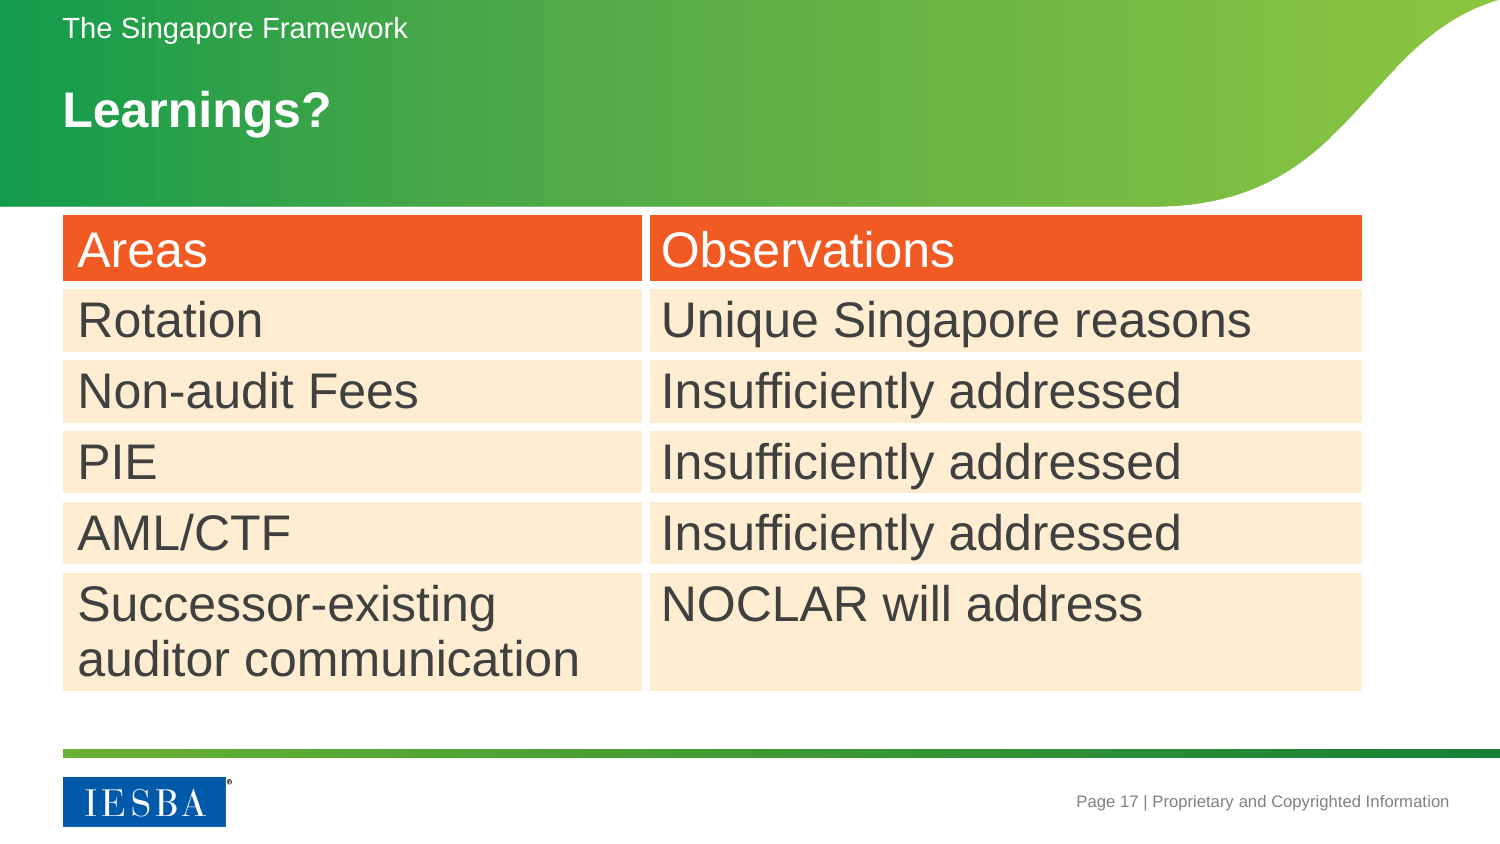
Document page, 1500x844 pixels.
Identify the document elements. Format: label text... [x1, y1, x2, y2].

picture [0, 0, 1500, 207]
picture [63, 777, 232, 827]
table_header Observations [650, 215, 1362, 281]
table_cell AML/CTF [63, 502, 642, 564]
table_cell Non-audit Fees [63, 360, 642, 423]
table_cell Rotation [63, 289, 642, 352]
title Learnings? [62, 75, 1300, 141]
table_cell Successor-existing auditor communication [63, 573, 642, 691]
table_cell NOCLAR will address [650, 573, 1362, 691]
table_cell Insufficiently addressed [650, 502, 1362, 564]
table_cell PIE [63, 431, 642, 493]
table_cell Unique Singapore reasons [650, 289, 1362, 352]
subtitle The Singapore Framework [62, 9, 500, 38]
table_cell Insufficiently addressed [650, 431, 1362, 493]
table_header Areas [63, 215, 642, 281]
table_cell Insufficiently addressed [650, 360, 1362, 423]
